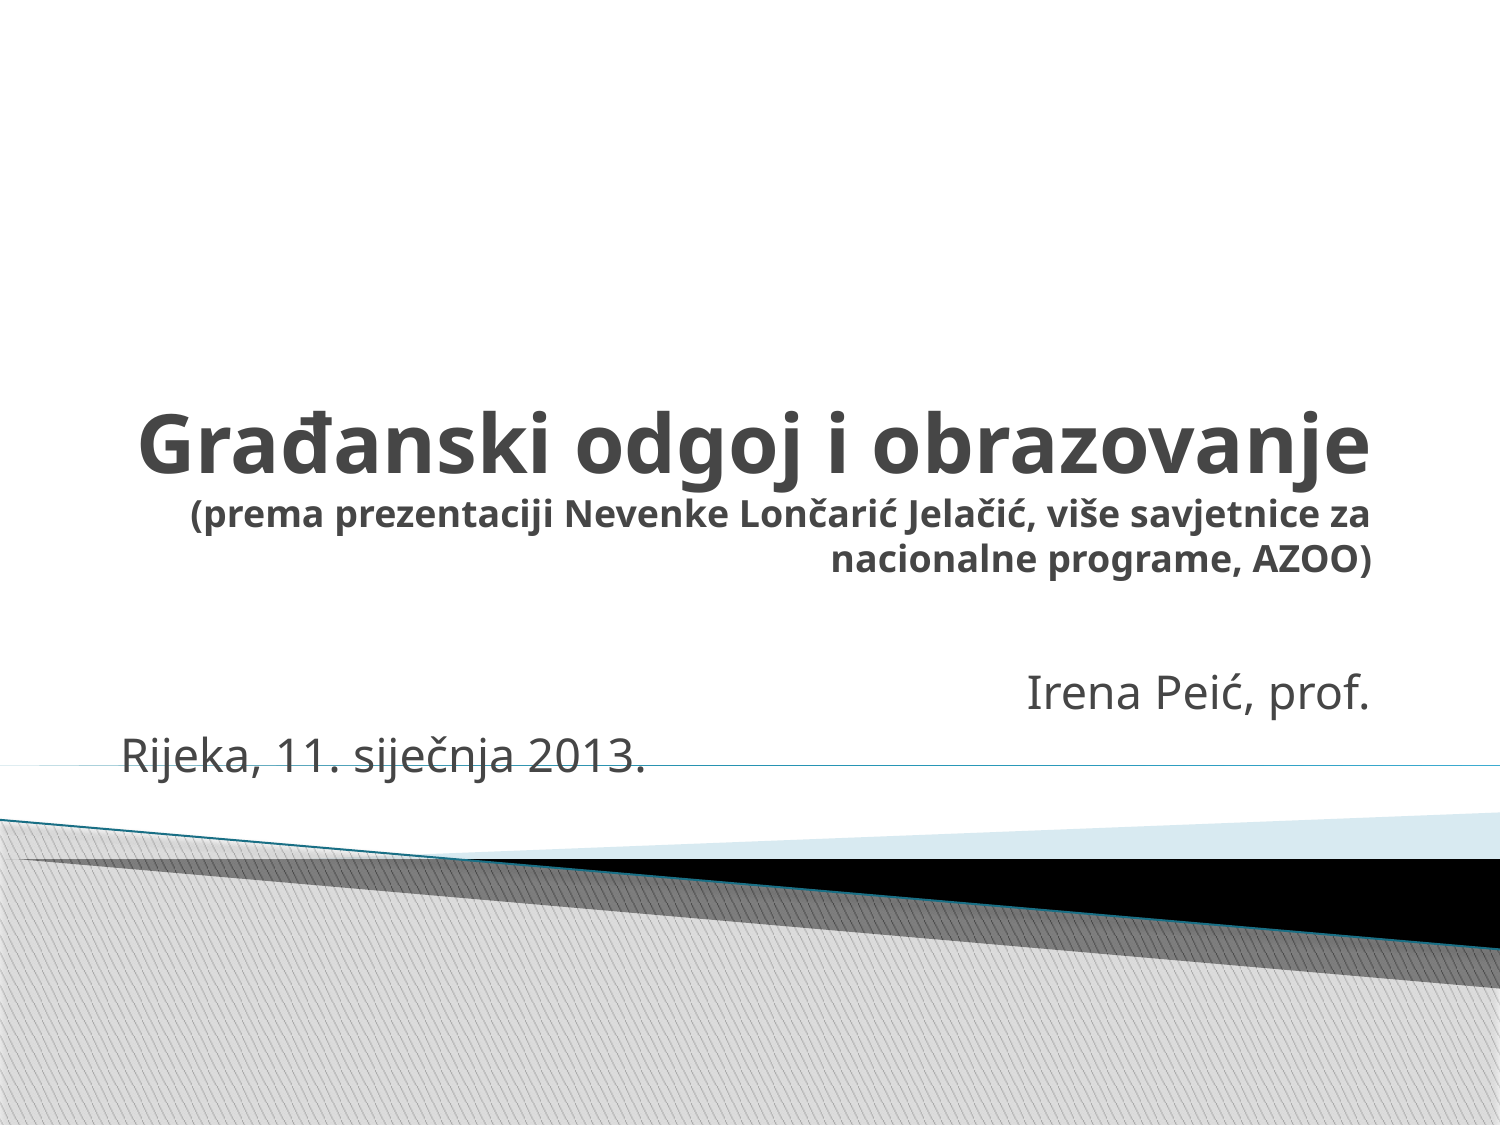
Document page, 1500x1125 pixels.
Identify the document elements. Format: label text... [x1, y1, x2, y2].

subtitle Irena Peić, prof. Rijeka, 11. siječnja 2013. [112, 592, 1388, 790]
title Građanski odgoj i obrazovanje (prema prezentaciji Nevenke Lončarić Jelačić, više savjetnice za nacionalne programe, AZOO) [112, 287, 1388, 588]
picture [5, 859, 1500, 989]
